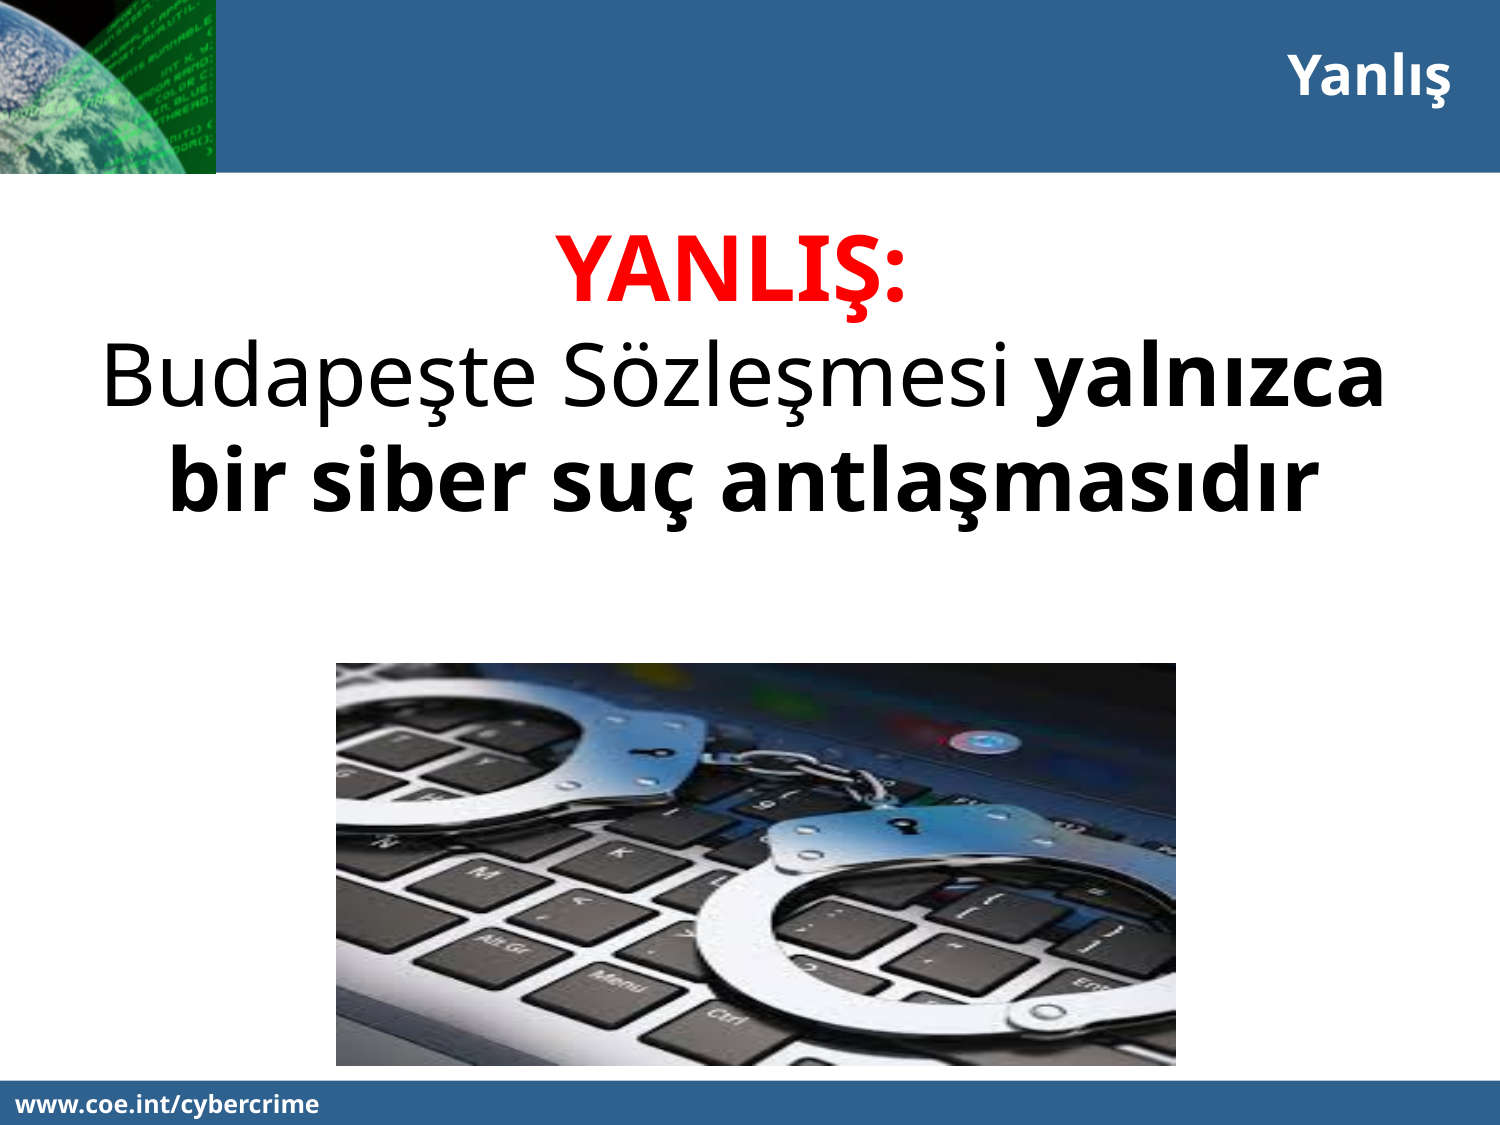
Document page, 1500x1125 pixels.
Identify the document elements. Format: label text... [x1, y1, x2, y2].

picture [336, 663, 1176, 1066]
picture [0, 0, 216, 174]
text_box www.coe.int/cybercrime [0, 1079, 1500, 1125]
text_box [220, 0, 1500, 175]
text_box YANLIŞ: Budapeşte Sözleşmesi yalnızca bir siber suç antlaşmasıdır [76, 202, 1412, 537]
text_box Yanlış [230, 31, 1483, 114]
